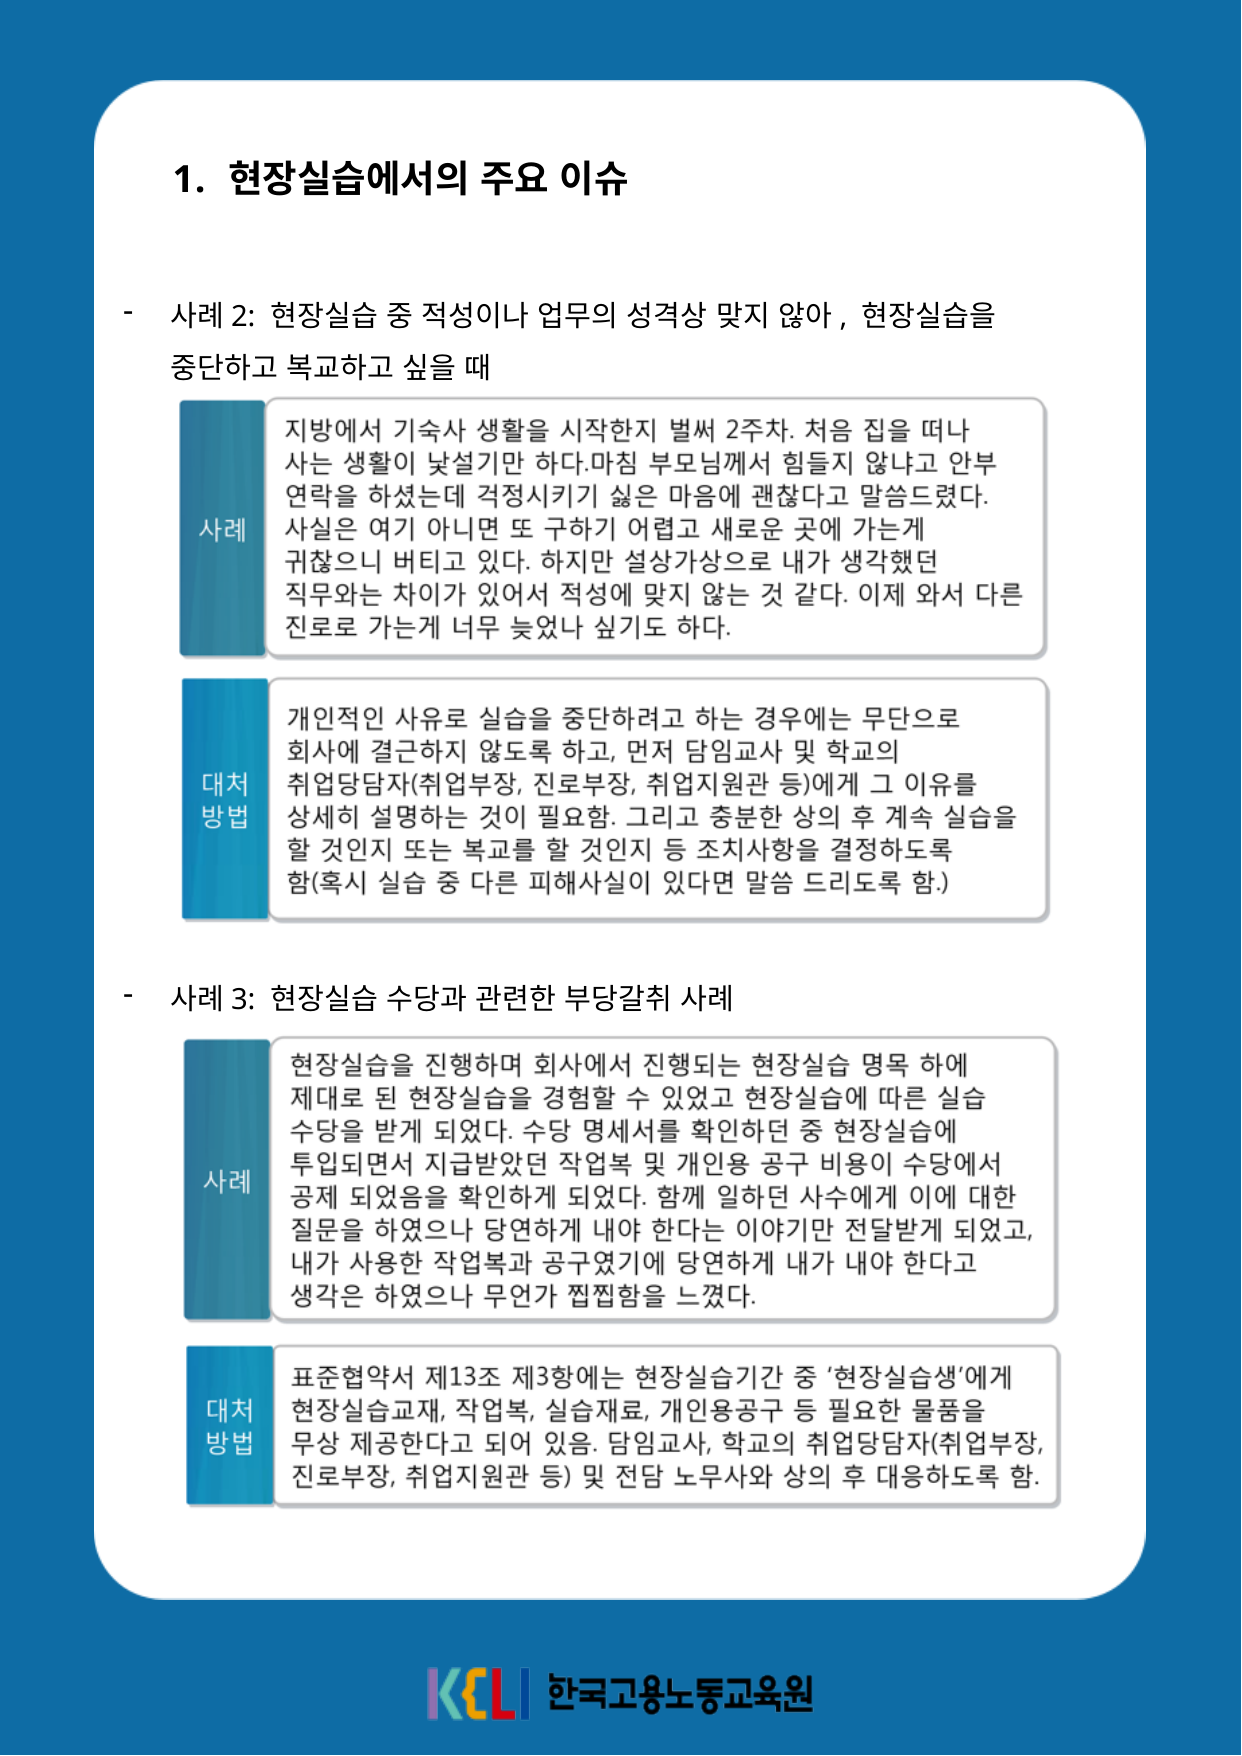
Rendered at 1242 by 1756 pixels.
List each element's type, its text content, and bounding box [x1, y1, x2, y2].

text_box 현장실습에서의 주요 이슈 [170, 152, 1144, 200]
picture [0, 0, 1241, 1755]
text_box 사례2: 현장실습 중 적성이나 업무의 성격상 맞지 않아, 현장실습을 중단하고 복교하고 싶을 때 사례3: 현장실습 수당과 관련한 부당갈취 사례 [95, 277, 1109, 1016]
